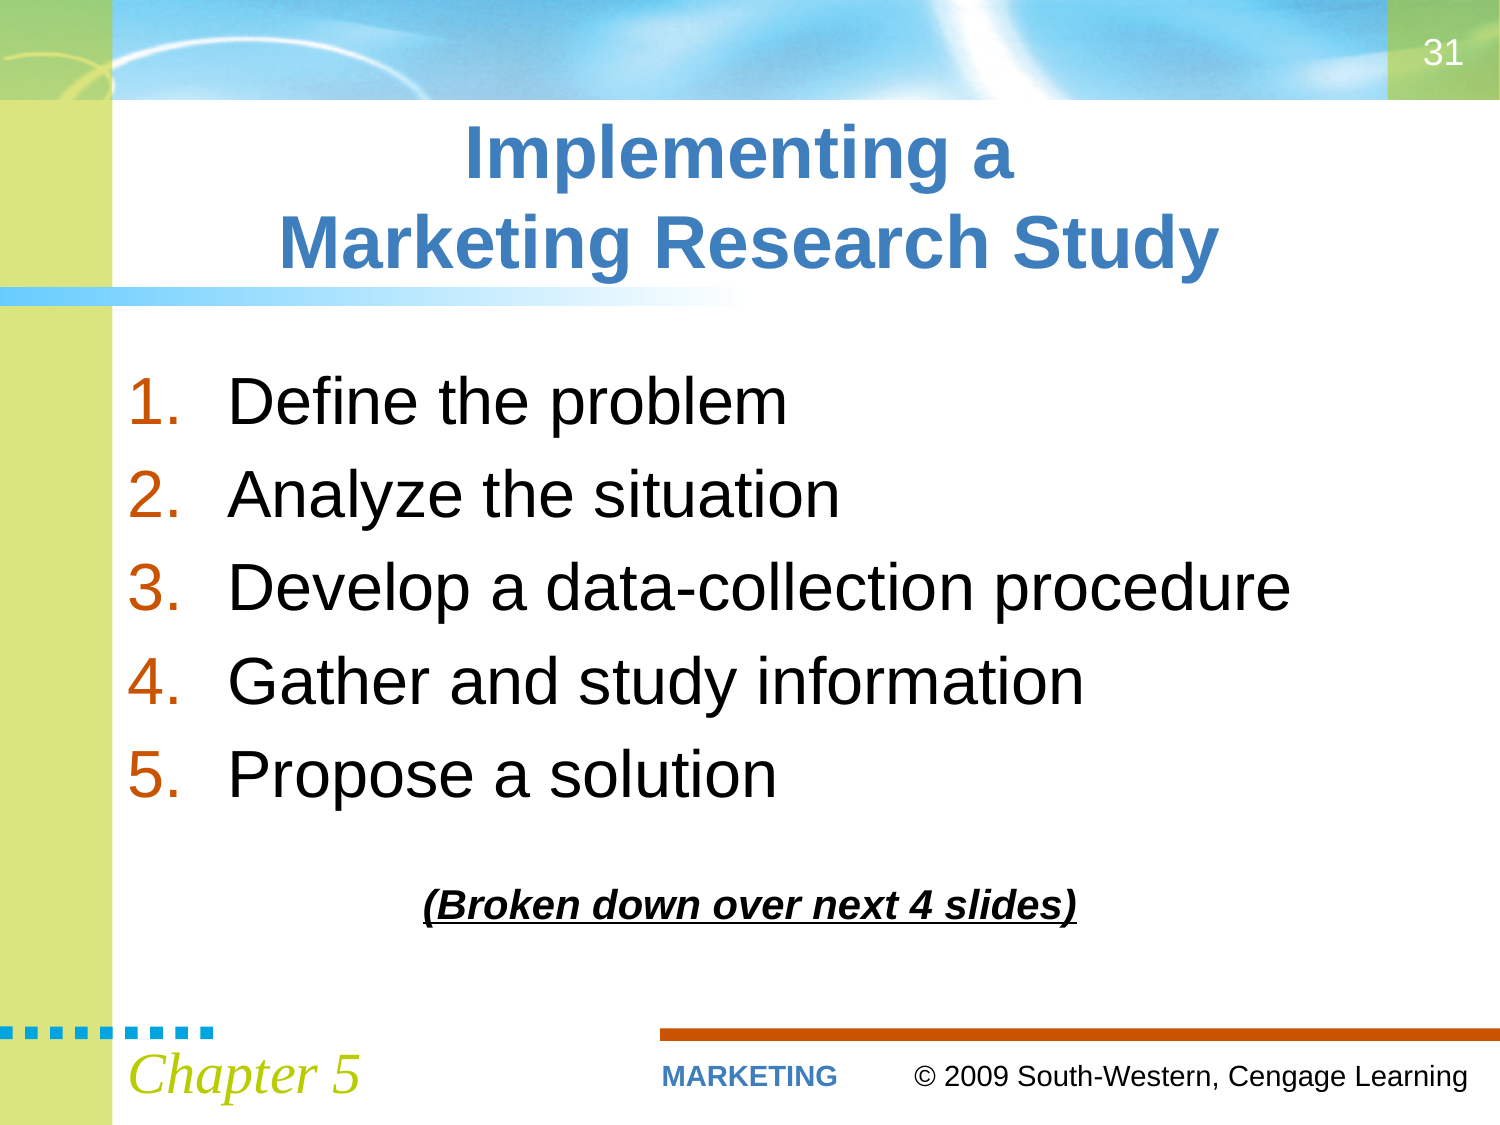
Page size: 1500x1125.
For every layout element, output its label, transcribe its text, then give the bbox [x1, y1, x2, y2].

slide_number 31 [1387, 0, 1500, 101]
footer Chapter 5 [112, 1026, 638, 1113]
list Define the problem Analyze the situation Develop a data-collection procedure Gather and study information Propose a solution (Broken down over next 4 slides) [112, 349, 1388, 1026]
title Implementing a Marketing Research Study [112, 99, 1388, 288]
